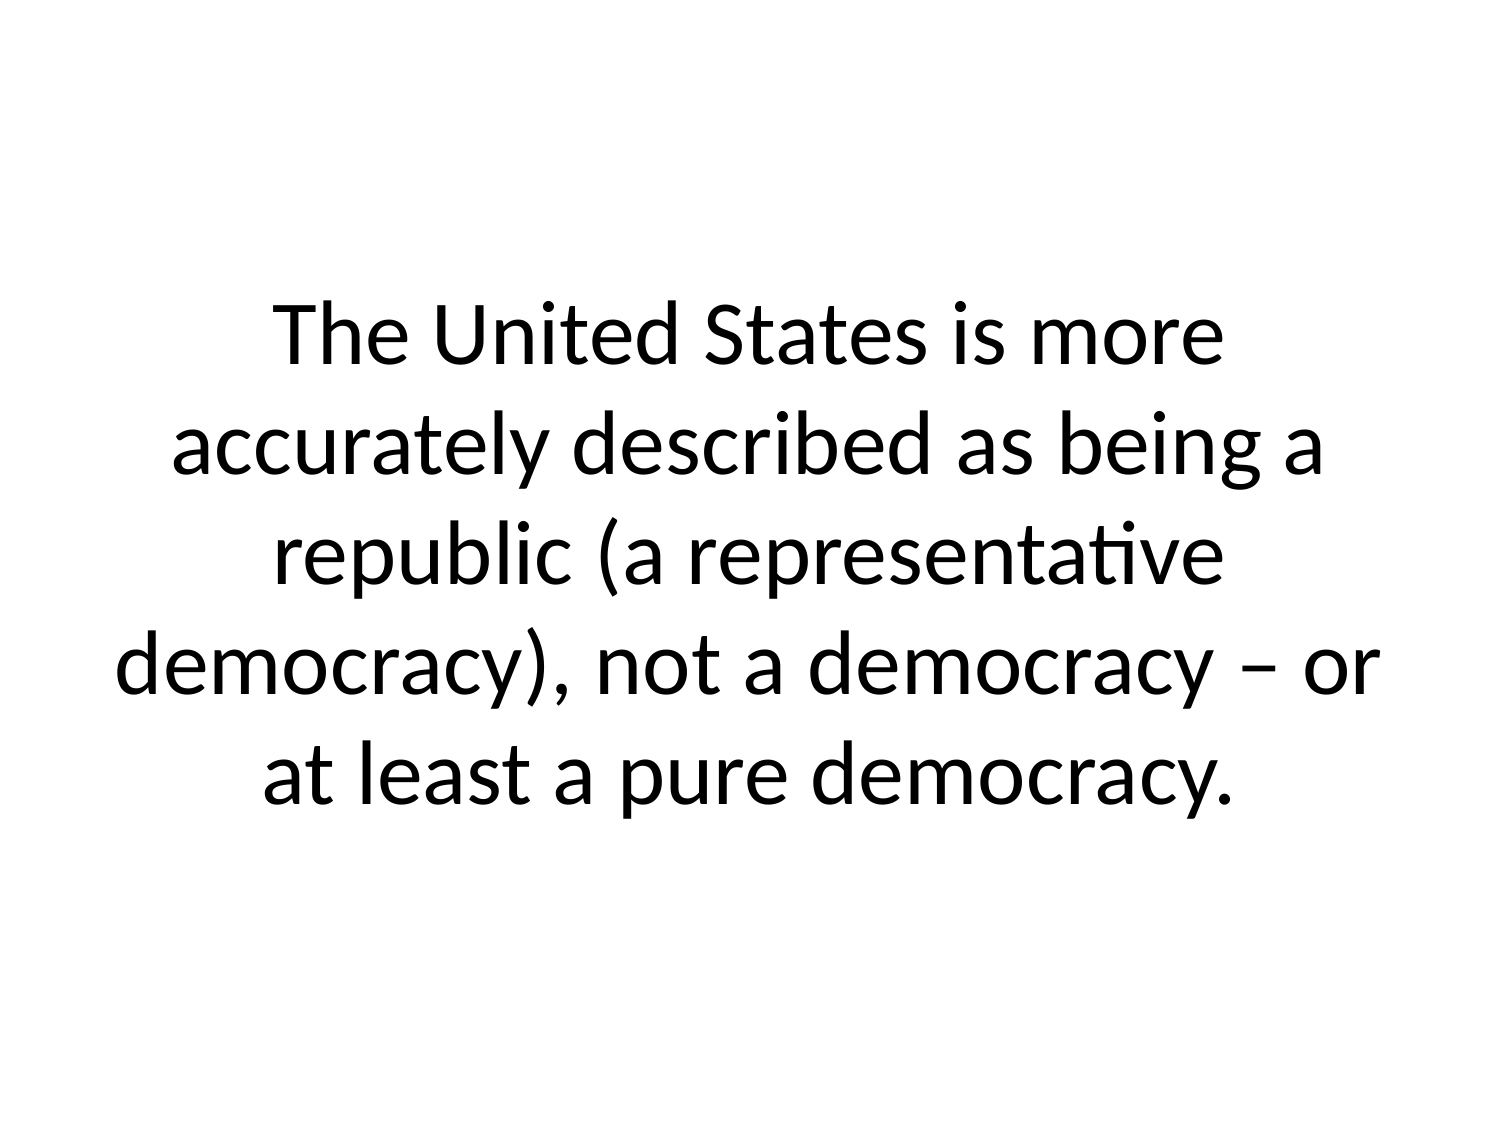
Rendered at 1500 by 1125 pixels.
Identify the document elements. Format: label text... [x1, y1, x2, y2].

title The United States is more accurately described as being a republic (a representative democracy), not a democracy – or at least a pure democracy. [74, 44, 1426, 1051]
